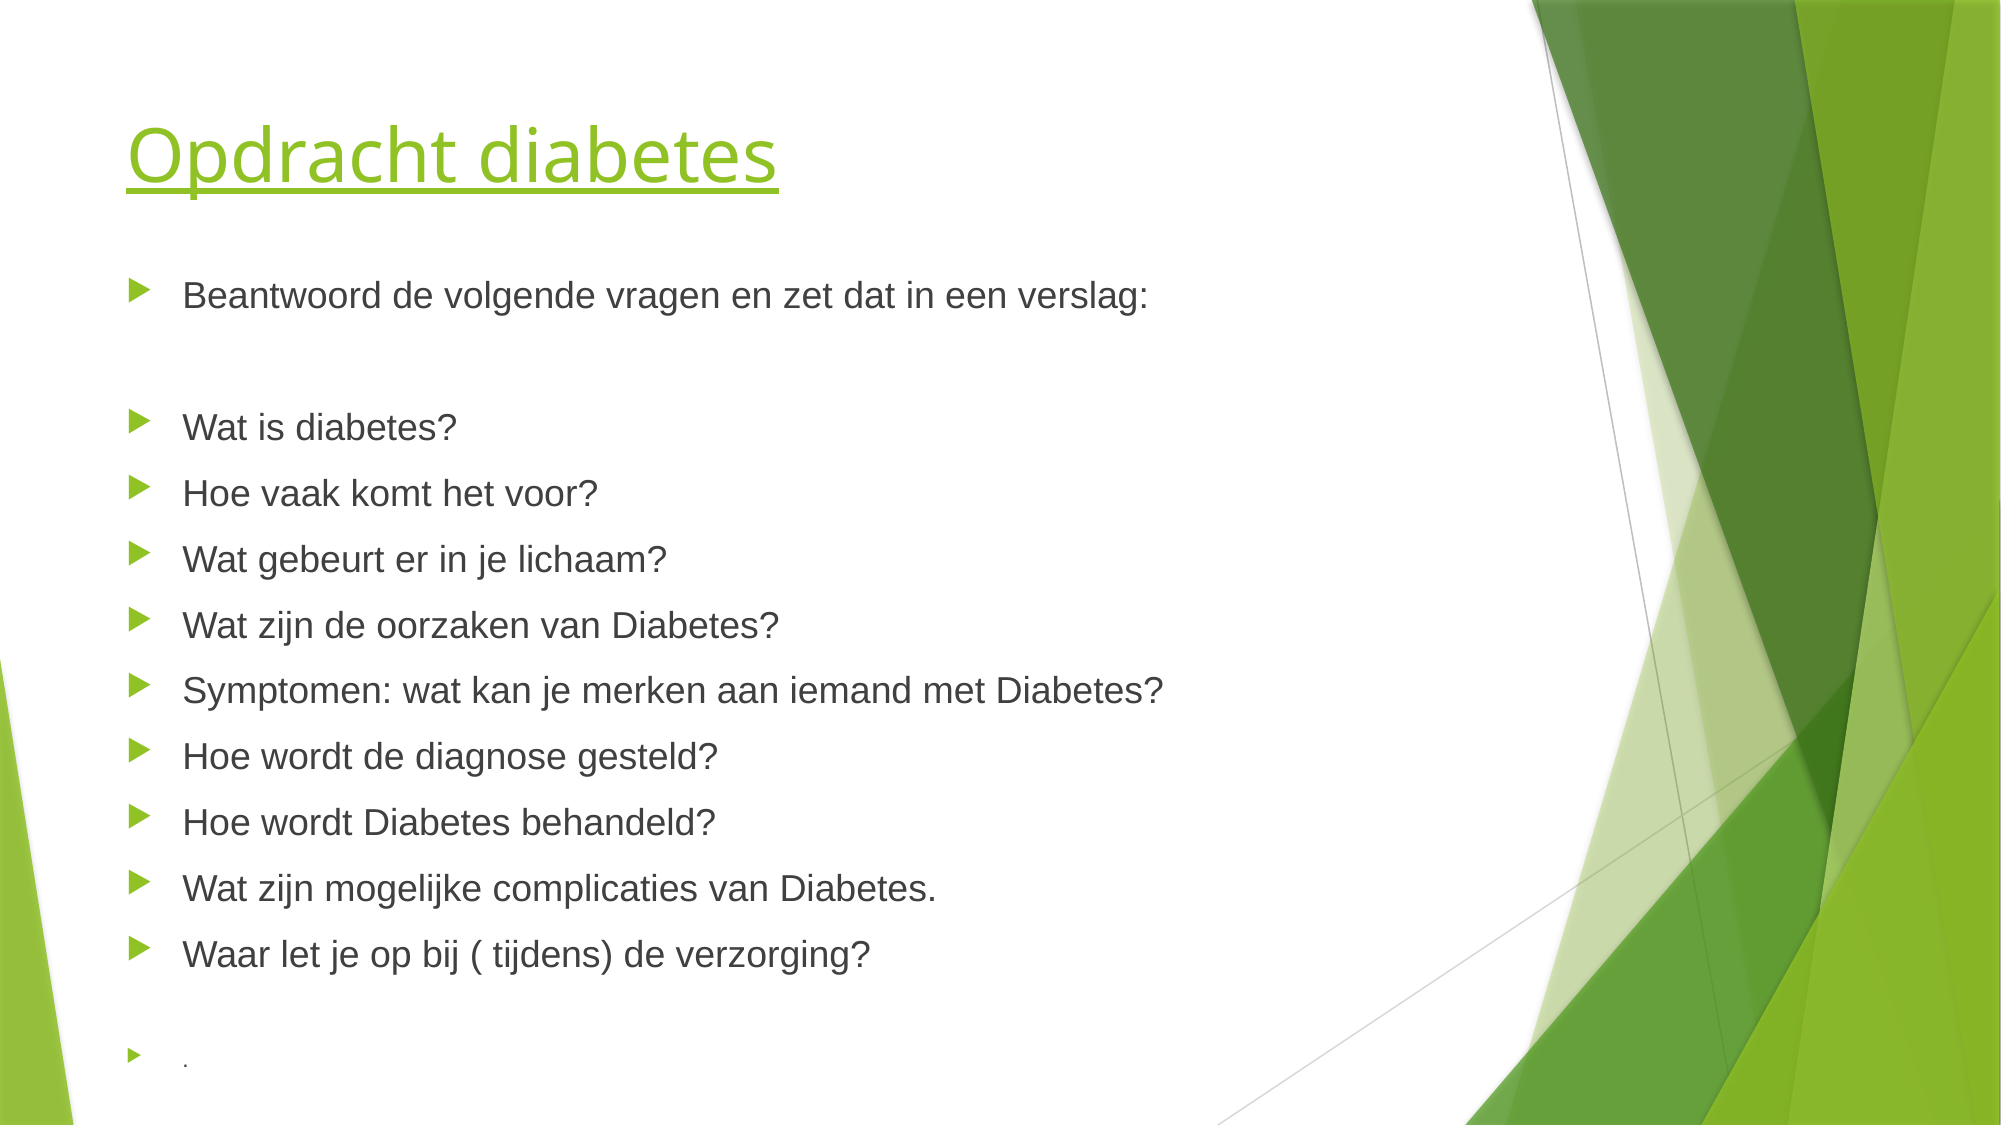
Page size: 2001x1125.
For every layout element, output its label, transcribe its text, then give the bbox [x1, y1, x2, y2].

list Beantwoord de volgende vragen en zet dat in een verslag: Wat is diabetes? Hoe vaak komt het voor? Wat gebeurt er in je lichaam? Wat zijn de oorzaken van Diabetes? Symptomen: wat kan je merken aan iemand met Diabetes? Hoe wordt de diagnose gesteld? Hoe wordt Diabetes behandeld? Wat zijn mogelijke complicaties van Diabetes. Waar let je op bij ( tijdens) de verzorging? . [111, 207, 1834, 1104]
title Opdracht diabetes [111, 99, 1522, 207]
